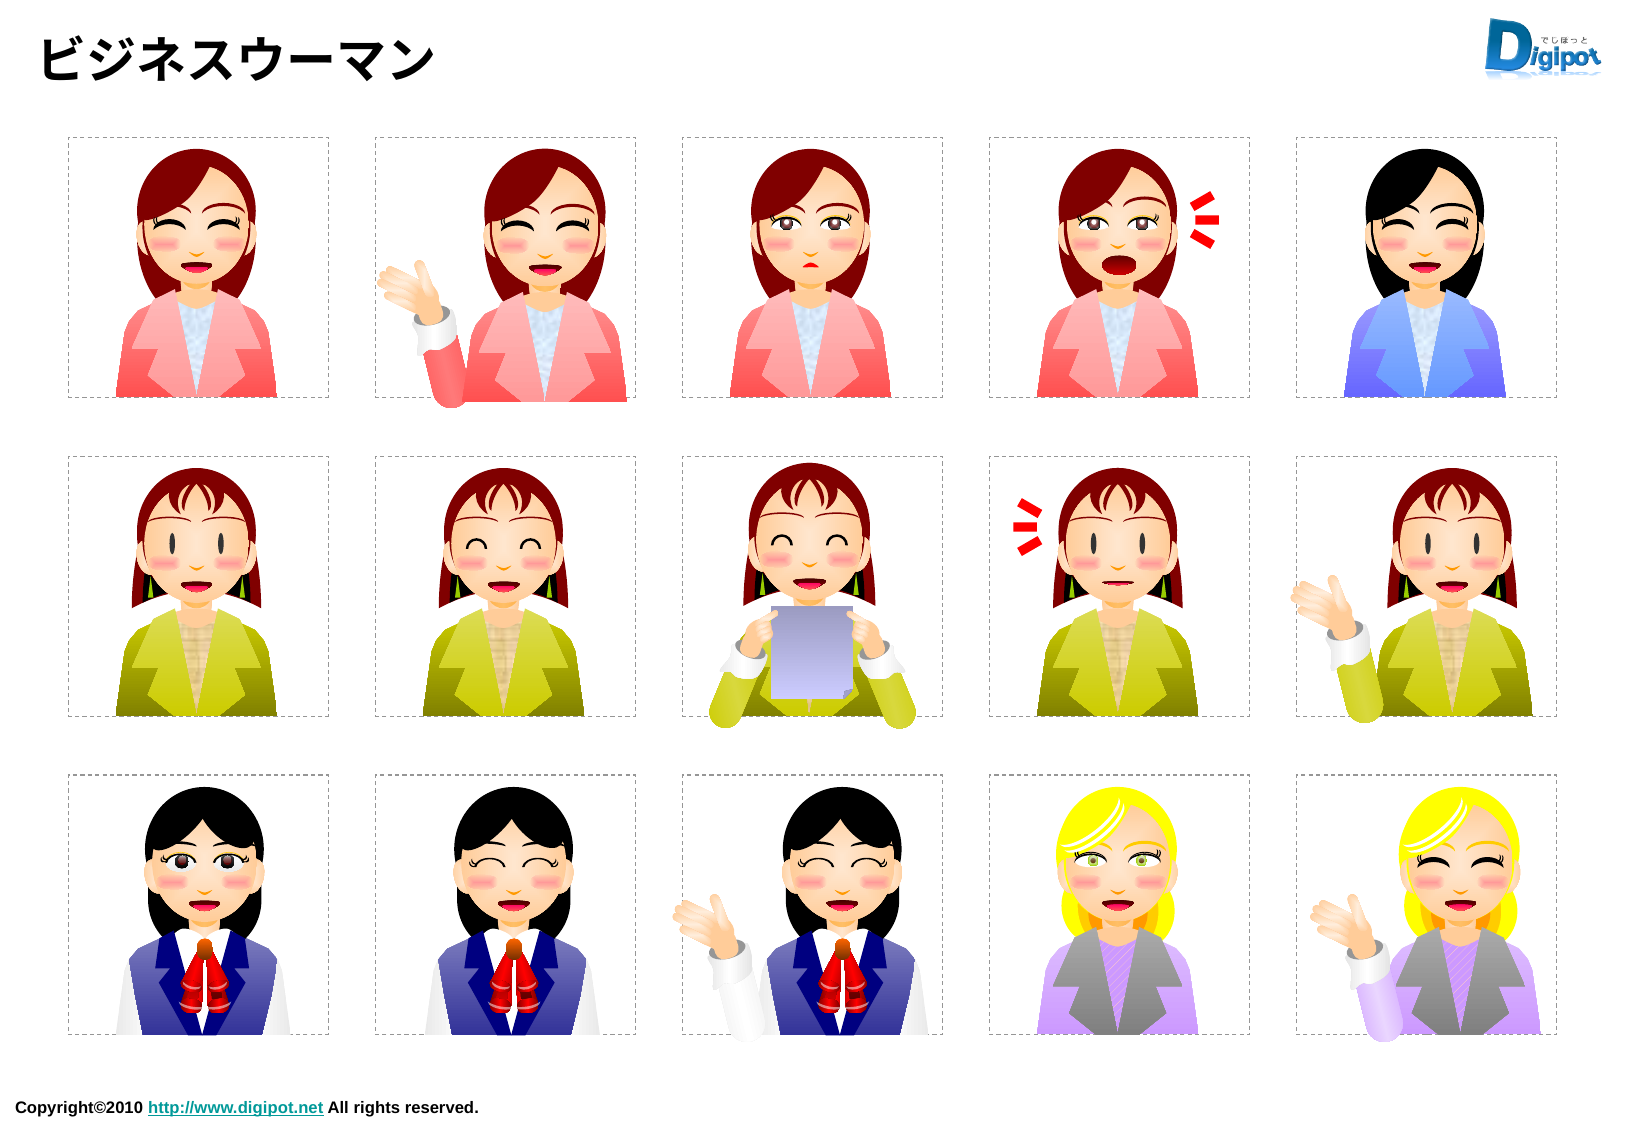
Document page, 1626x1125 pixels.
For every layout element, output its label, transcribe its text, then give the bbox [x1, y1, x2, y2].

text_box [424, 786, 600, 1036]
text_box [375, 148, 628, 409]
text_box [1308, 786, 1542, 1043]
title ビジネスウーマン [21, 19, 881, 98]
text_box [1036, 786, 1199, 1035]
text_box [729, 148, 892, 398]
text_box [115, 148, 278, 398]
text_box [1036, 148, 1219, 398]
picture [1485, 18, 1602, 82]
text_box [115, 467, 278, 717]
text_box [670, 786, 929, 1043]
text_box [1288, 467, 1533, 724]
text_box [682, 462, 943, 717]
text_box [422, 467, 585, 717]
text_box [1343, 148, 1506, 398]
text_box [115, 786, 291, 1036]
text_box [1013, 467, 1199, 717]
